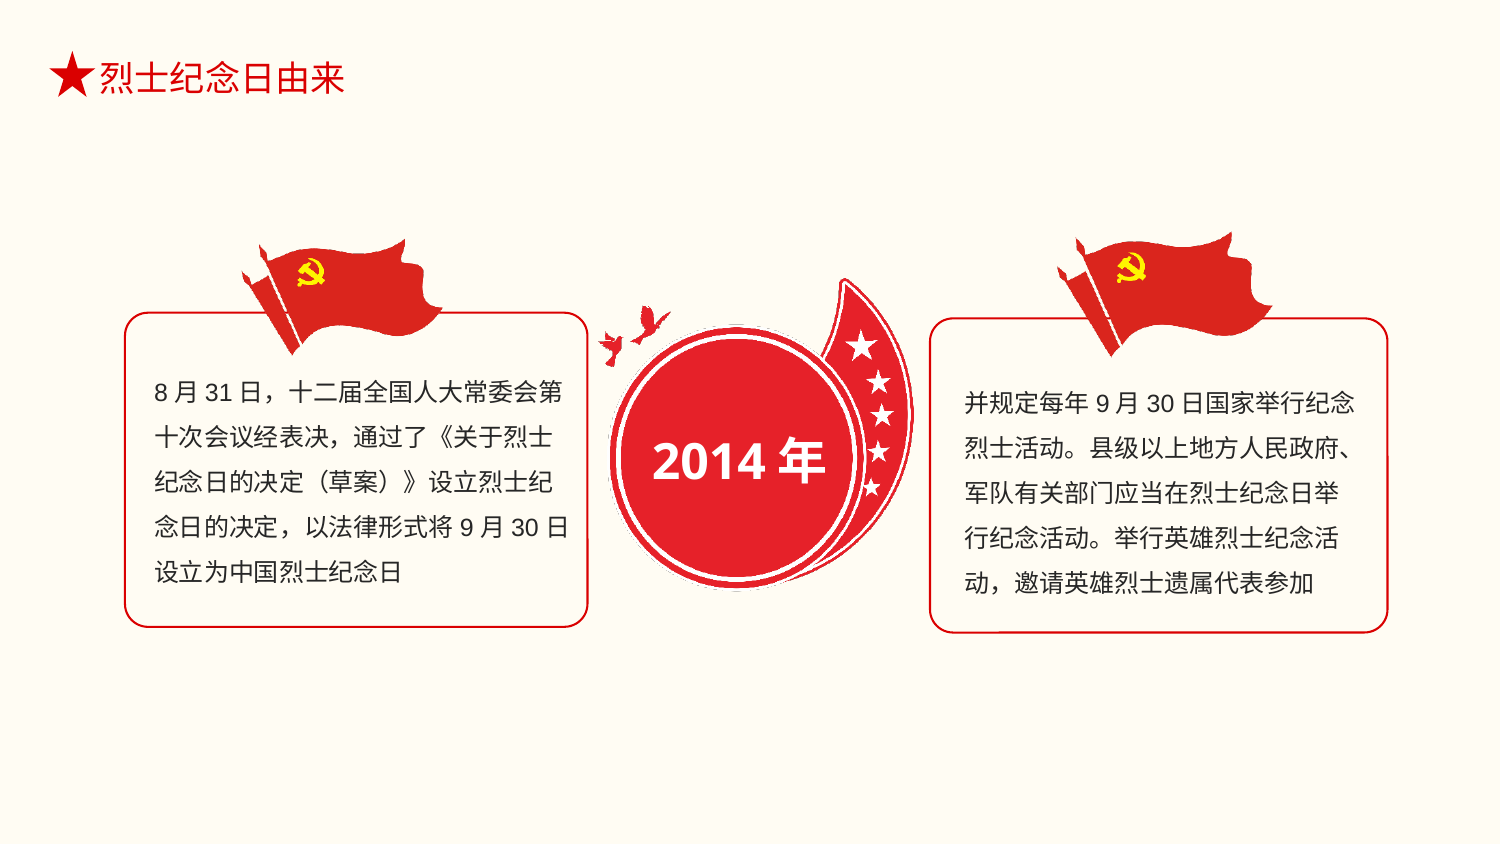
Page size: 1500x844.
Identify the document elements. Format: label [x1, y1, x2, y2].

picture [1049, 226, 1275, 360]
text_box [537, 221, 968, 652]
text_box [968, 317, 1389, 634]
text_box [123, 311, 537, 628]
picture [234, 234, 445, 358]
